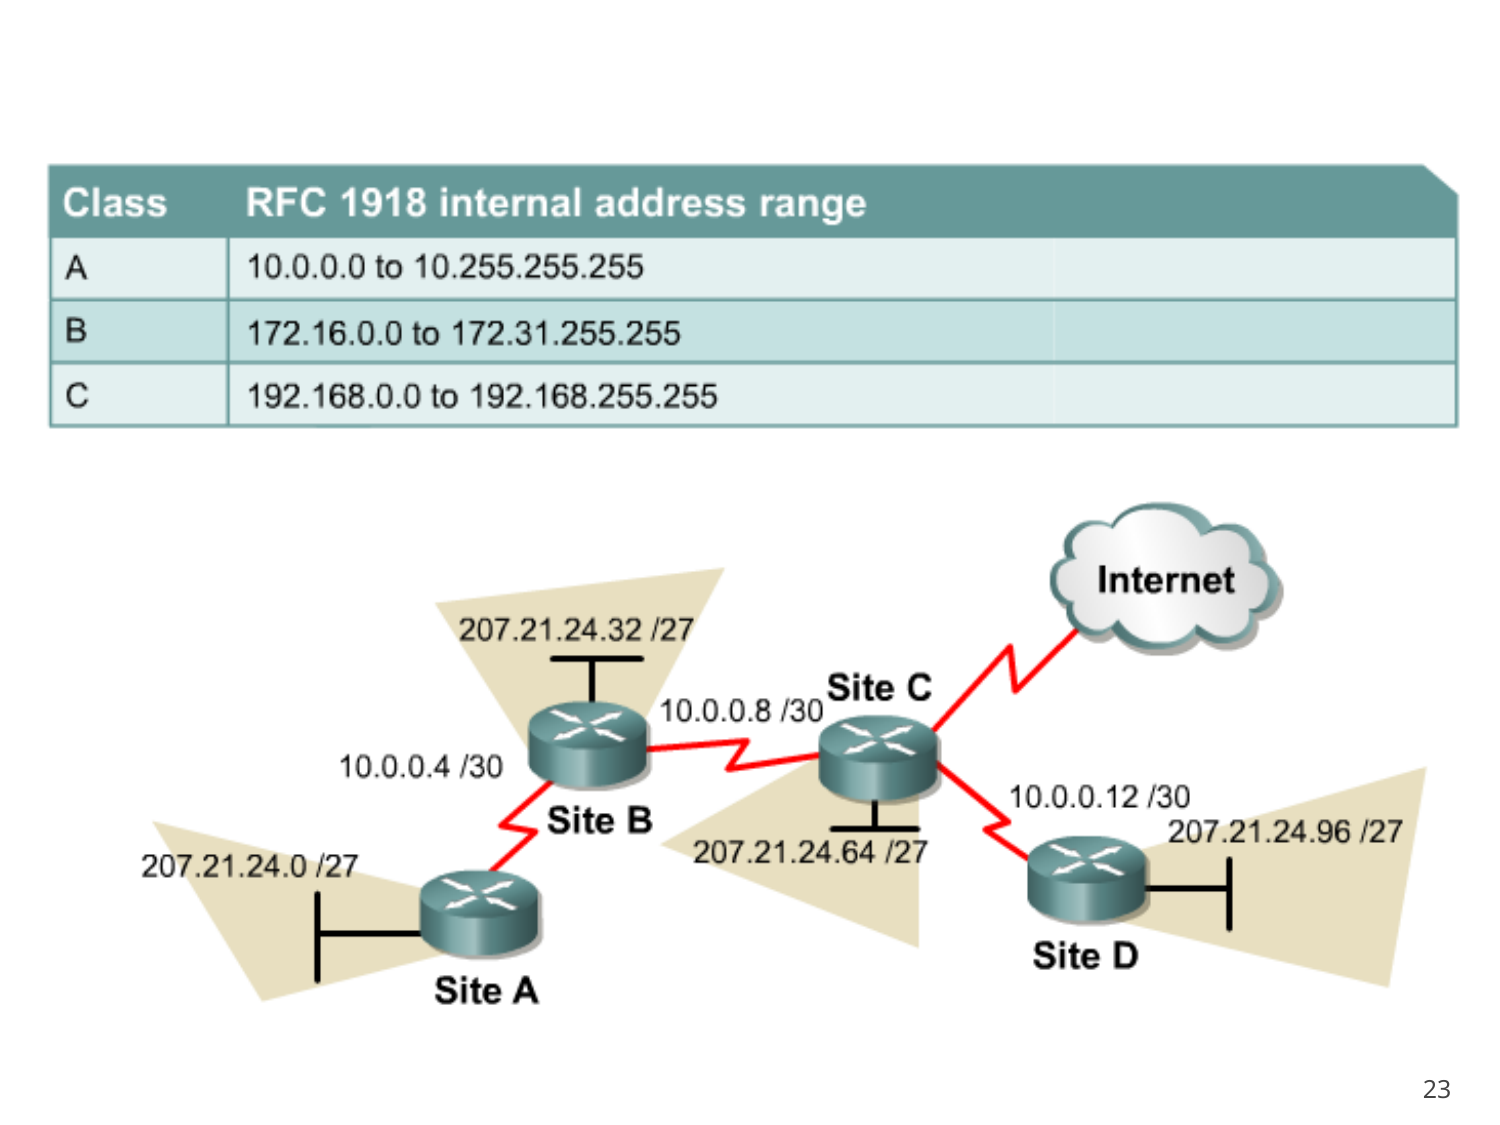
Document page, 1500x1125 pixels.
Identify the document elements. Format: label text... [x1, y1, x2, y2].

picture [112, 449, 1444, 1050]
slide_number 23 [1345, 1062, 1467, 1108]
picture [37, 149, 1475, 444]
